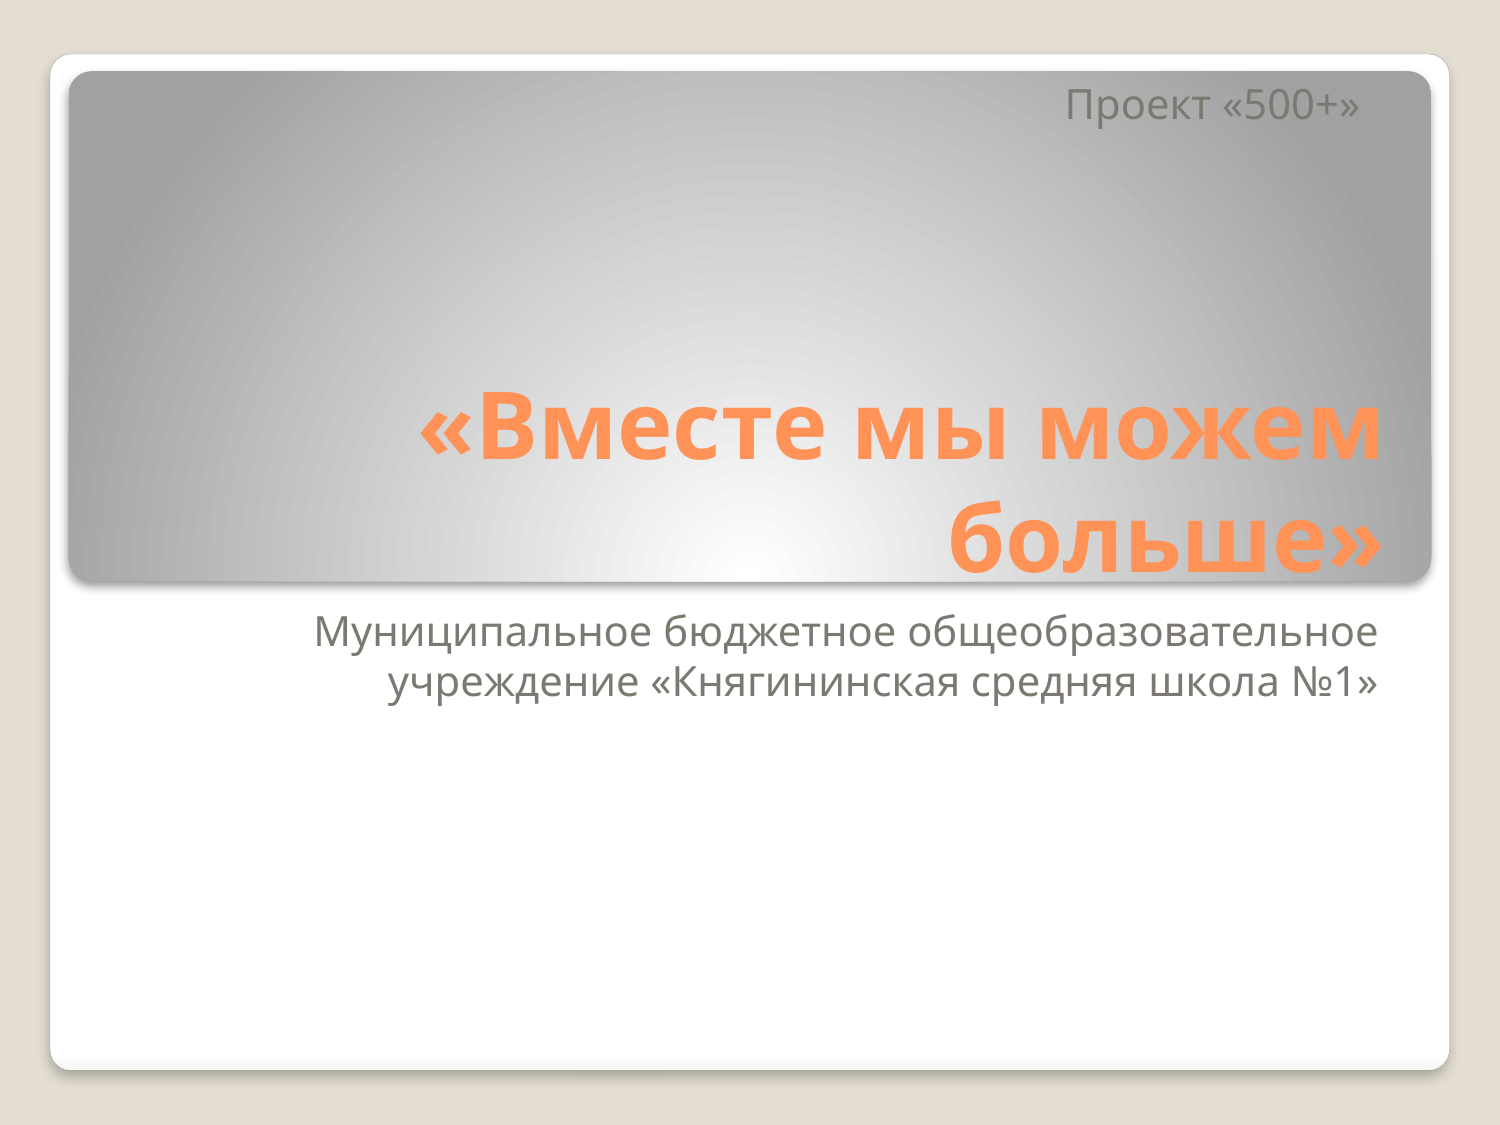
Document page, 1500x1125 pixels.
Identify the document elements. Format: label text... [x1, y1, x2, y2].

title «Вместе мы можем больше» [118, 298, 1394, 599]
subtitle Муниципальное бюджетное общеобразовательное учреждение «Княгининская средняя школа №1» [118, 604, 1394, 755]
text_box Проект «500+» [100, 78, 1376, 229]
